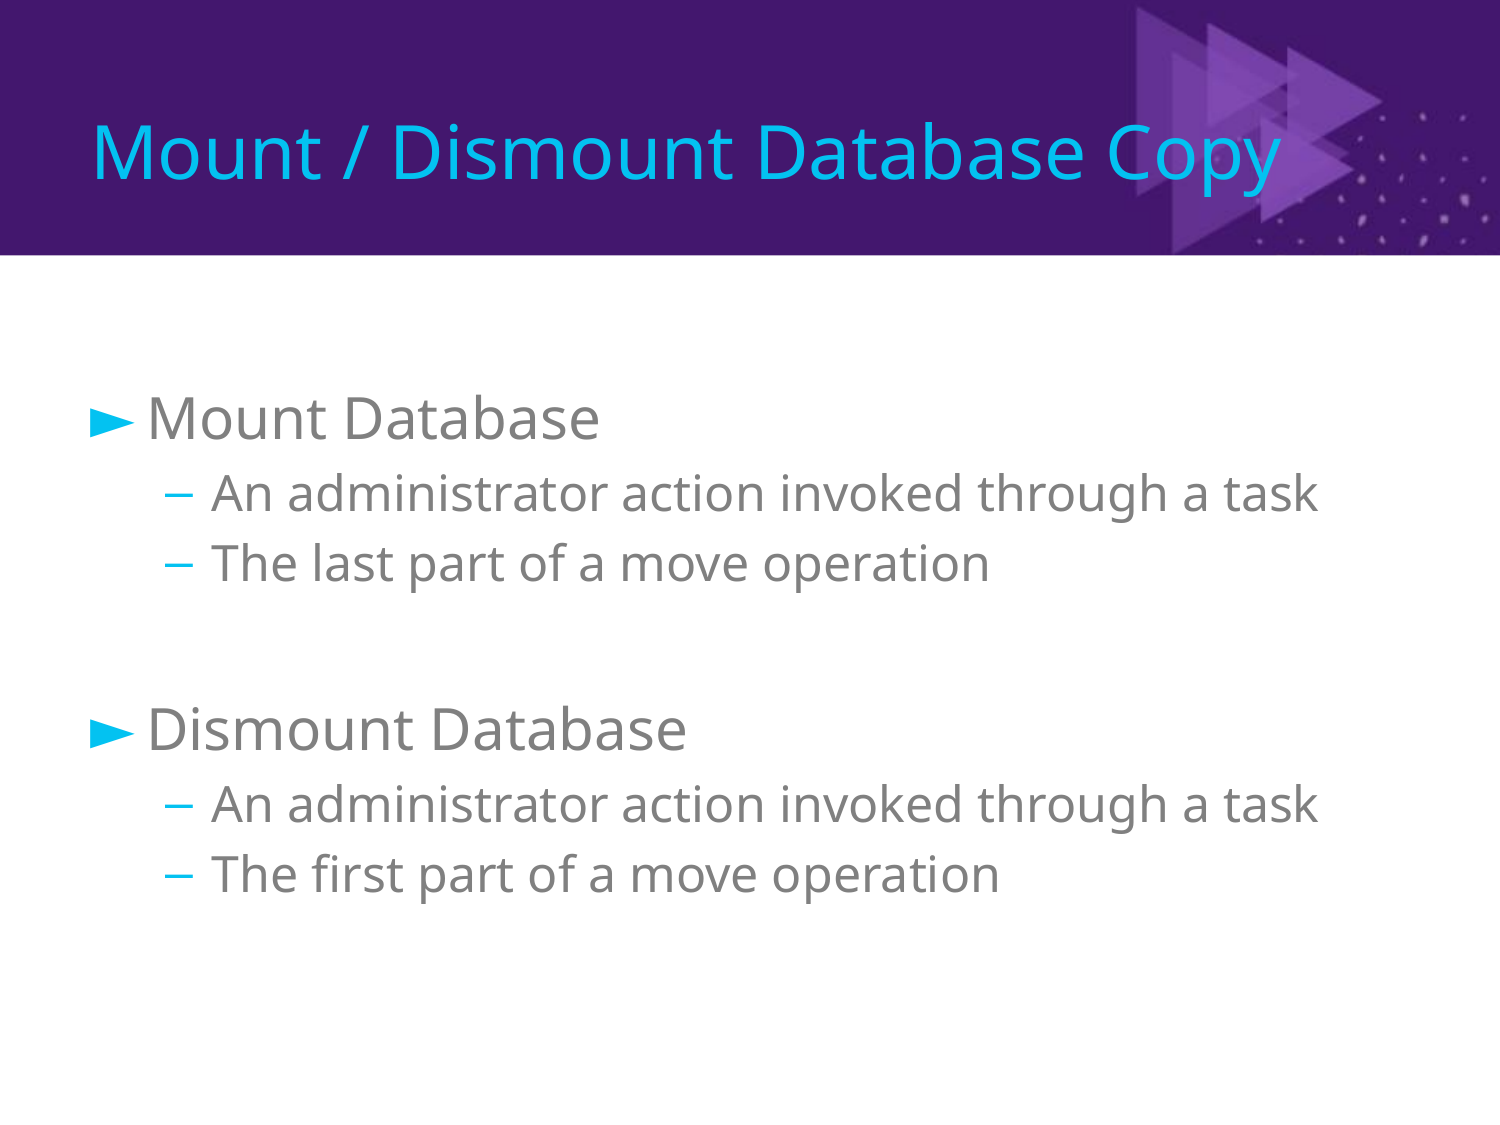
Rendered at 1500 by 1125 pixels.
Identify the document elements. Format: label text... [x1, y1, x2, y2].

list Mount Database An administrator action invoked through a task The last part of a move operation Dismount Database An administrator action invoked through a task The first part of a move operation [75, 373, 1425, 1005]
picture [0, 0, 1500, 255]
title Mount / Dismount Database Copy [75, 56, 1425, 244]
